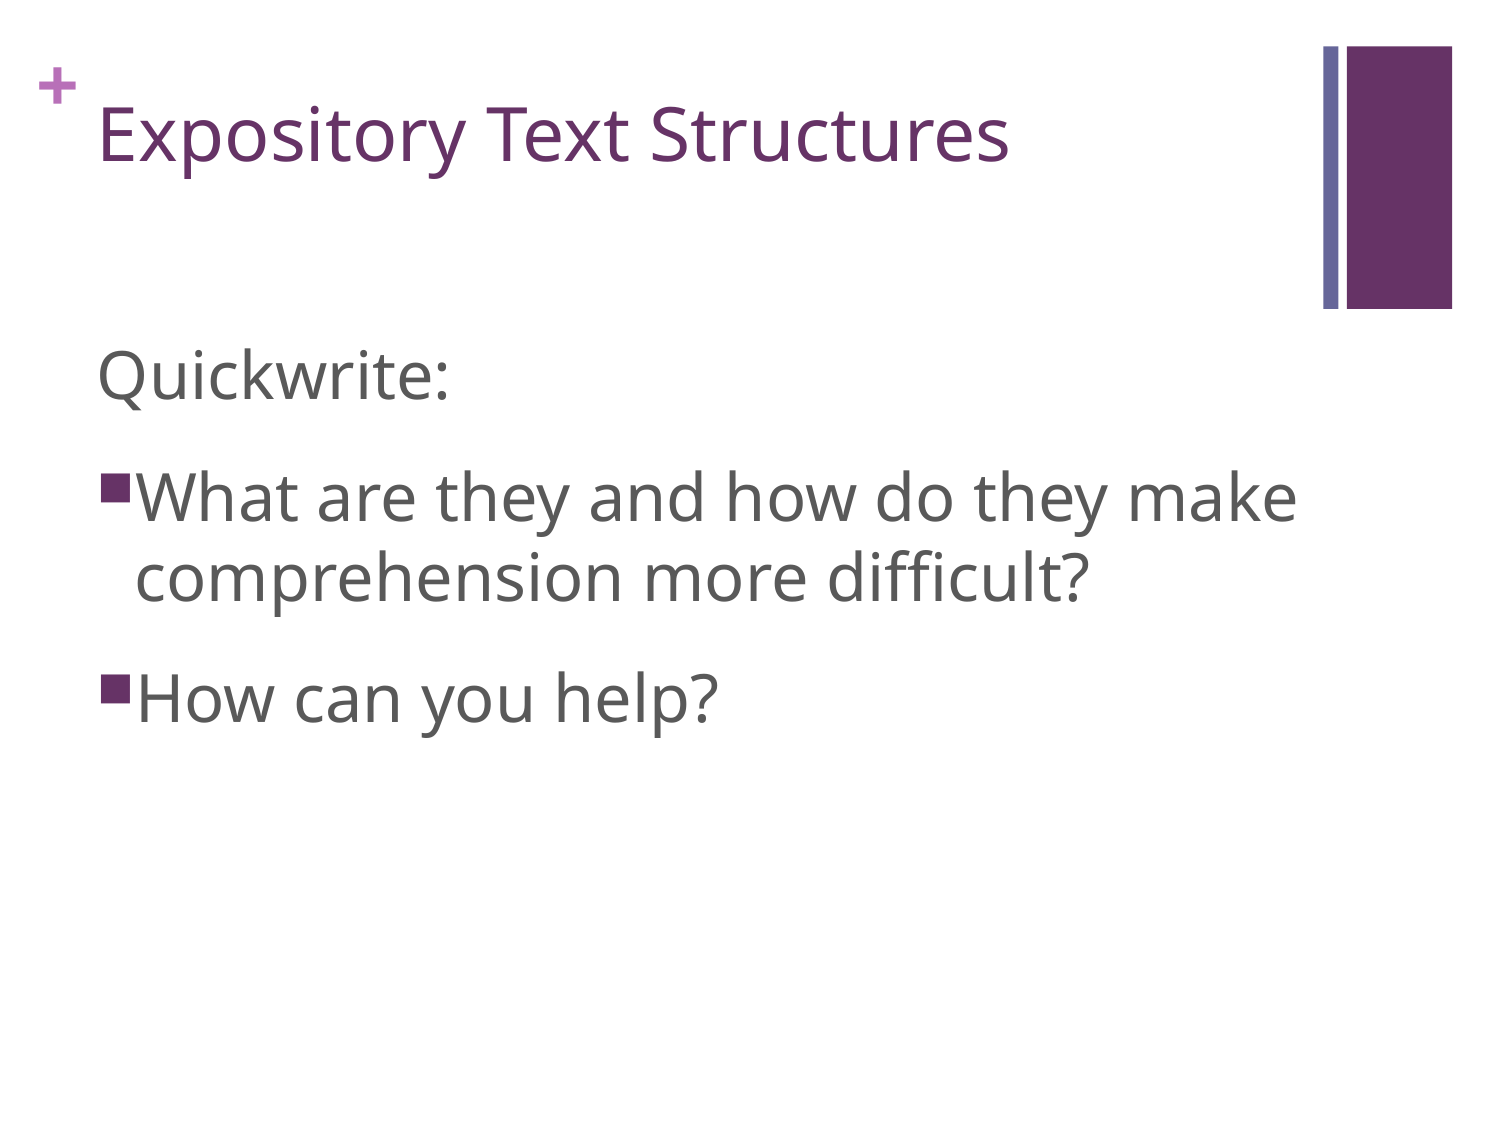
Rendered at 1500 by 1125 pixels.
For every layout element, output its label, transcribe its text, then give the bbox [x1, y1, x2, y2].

list Quickwrite: What are they and how do they make comprehension more difficult? How can you help? [81, 324, 1322, 1005]
title Expository Text Structures [81, 79, 1322, 263]
